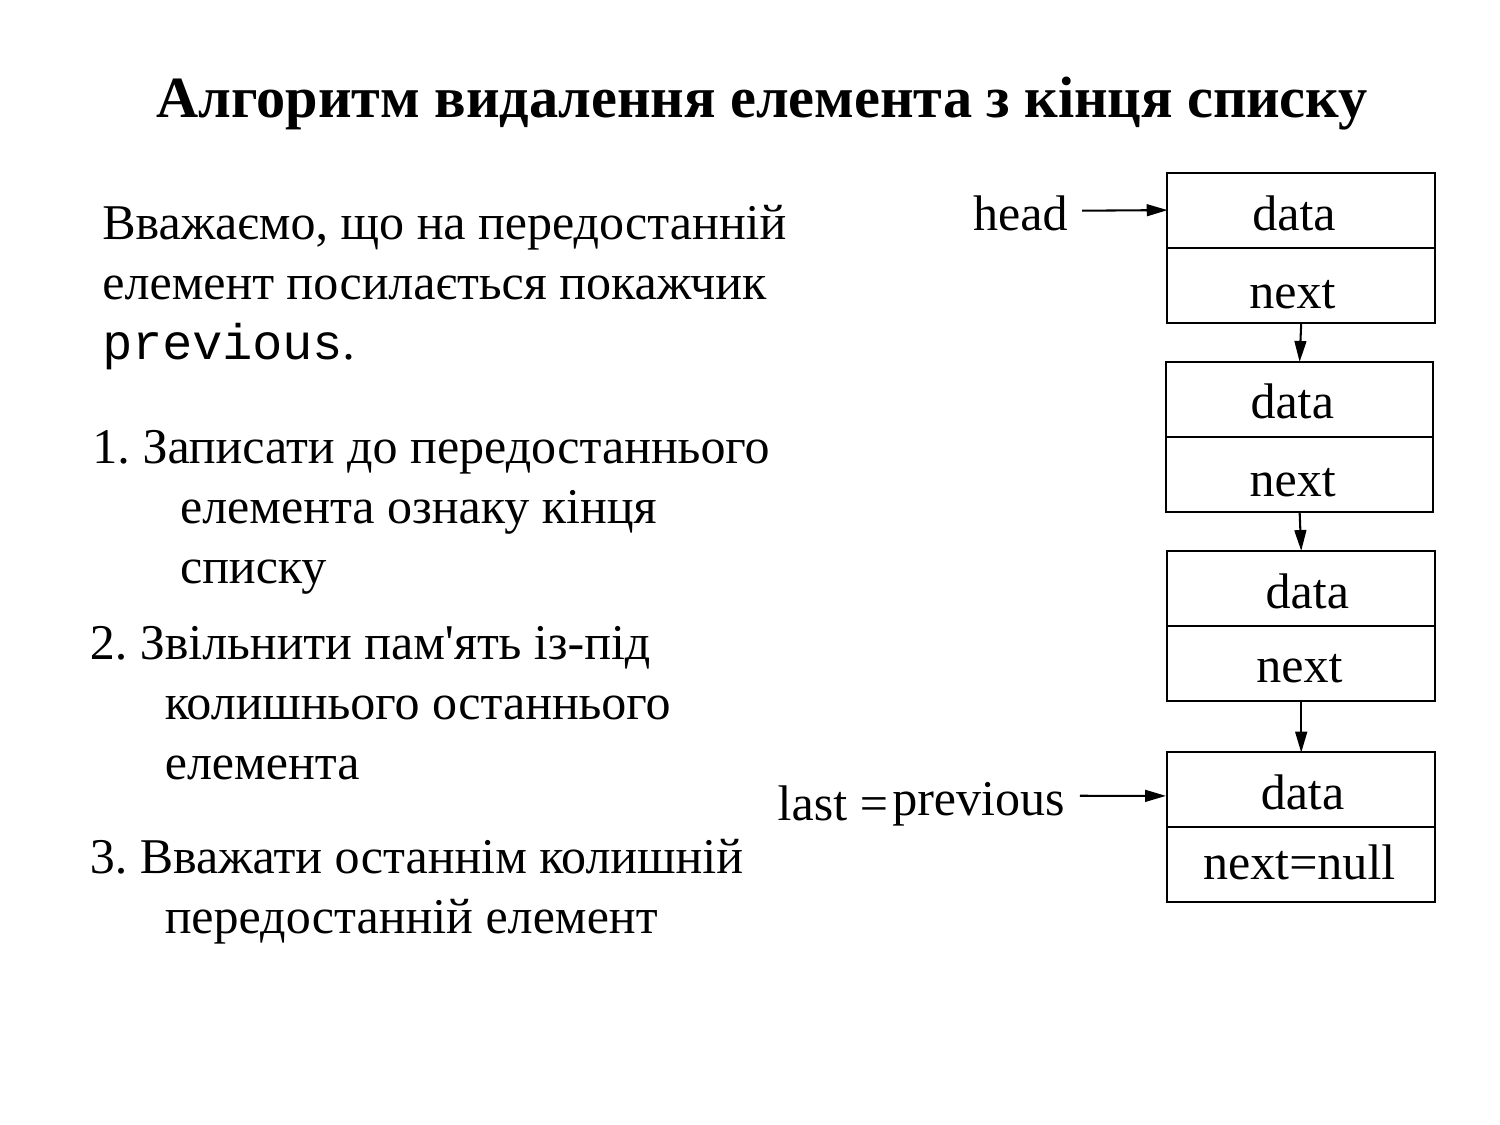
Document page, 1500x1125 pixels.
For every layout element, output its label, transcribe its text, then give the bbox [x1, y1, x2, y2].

text_box Вважаємо, що на передостанній елемент посилається покажчик previous. [87, 182, 756, 377]
title Алгоритм видалення елемента з кінця списку [49, 37, 1476, 151]
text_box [761, 172, 1436, 903]
text_box 3. Вважати останнім колишній передостанній елемент [0, 815, 869, 951]
list 1. Записати до передостаннього елемента ознаку кінця списку [0, 405, 756, 581]
text_box 2. Звільнити пам'ять із-під колишнього останнього елемента [0, 601, 756, 797]
